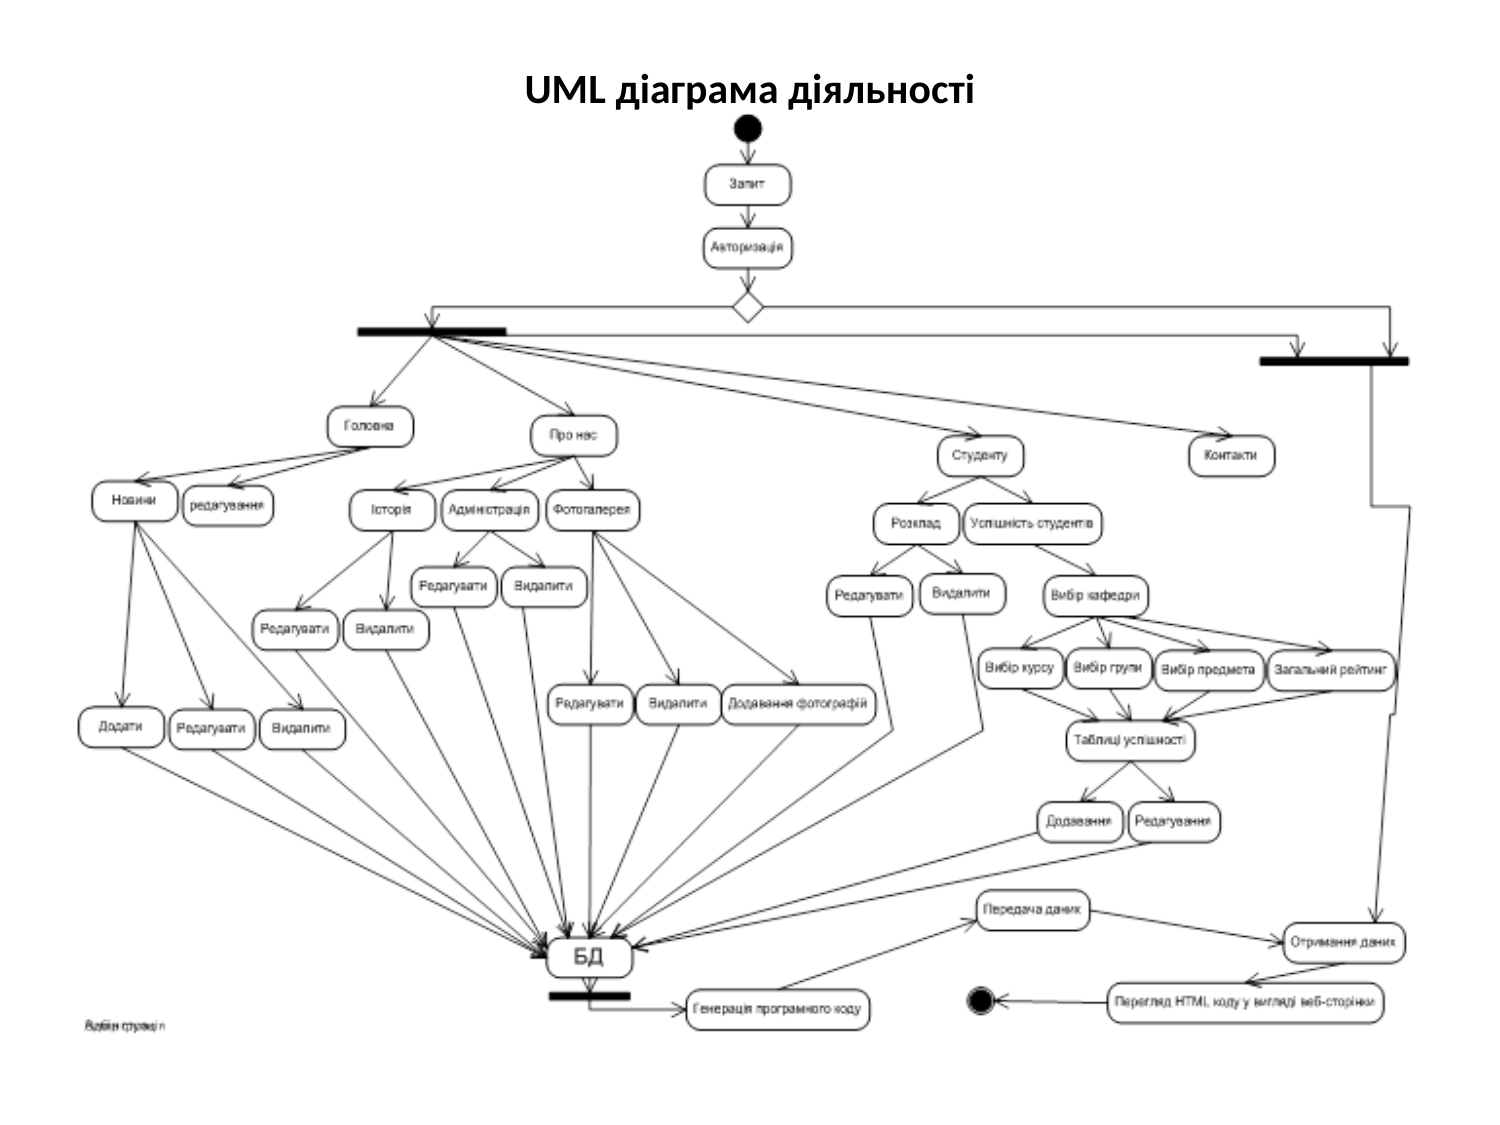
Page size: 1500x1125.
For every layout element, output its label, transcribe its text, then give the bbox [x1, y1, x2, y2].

list UML діаграма діяльності [75, 54, 1425, 113]
picture [76, 113, 1443, 1053]
